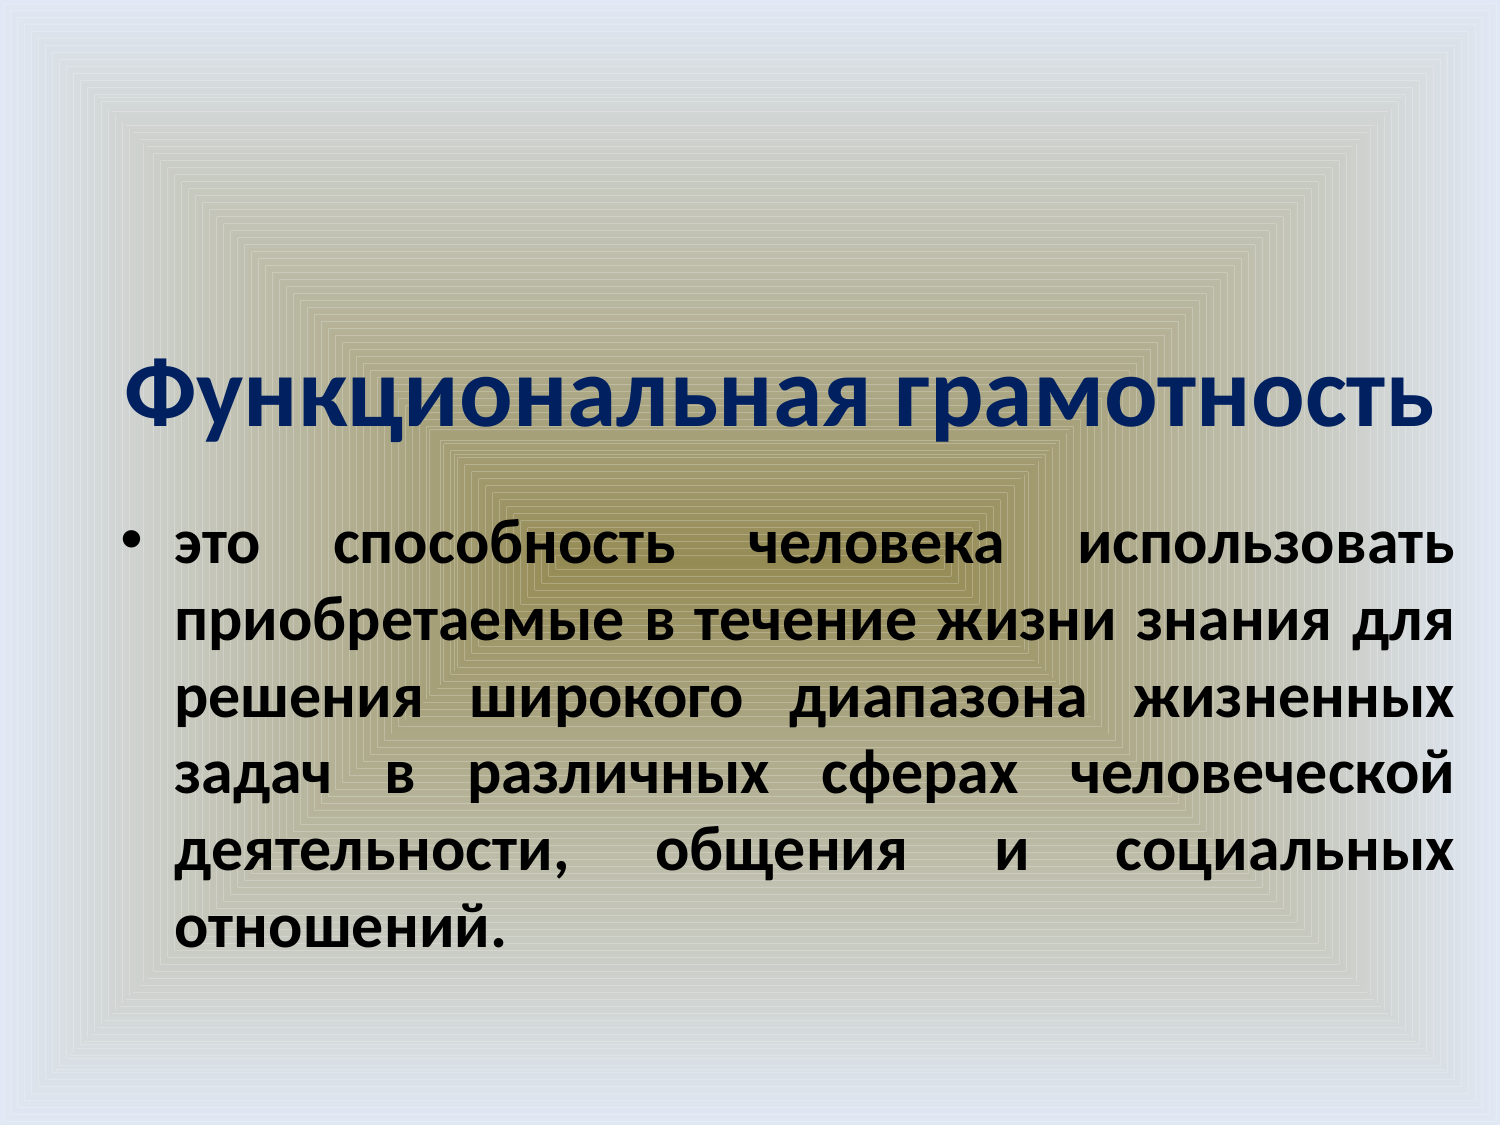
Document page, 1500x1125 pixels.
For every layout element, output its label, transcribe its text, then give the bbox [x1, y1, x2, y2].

title Функциональная грамотность [105, 292, 1456, 481]
list это способность человека использовать приобретаемые в течение жизни знания для решения широкого диапазона жизненных задач в различных сферах человеческой деятельности, общения и социальных отношений. [105, 492, 1472, 968]
